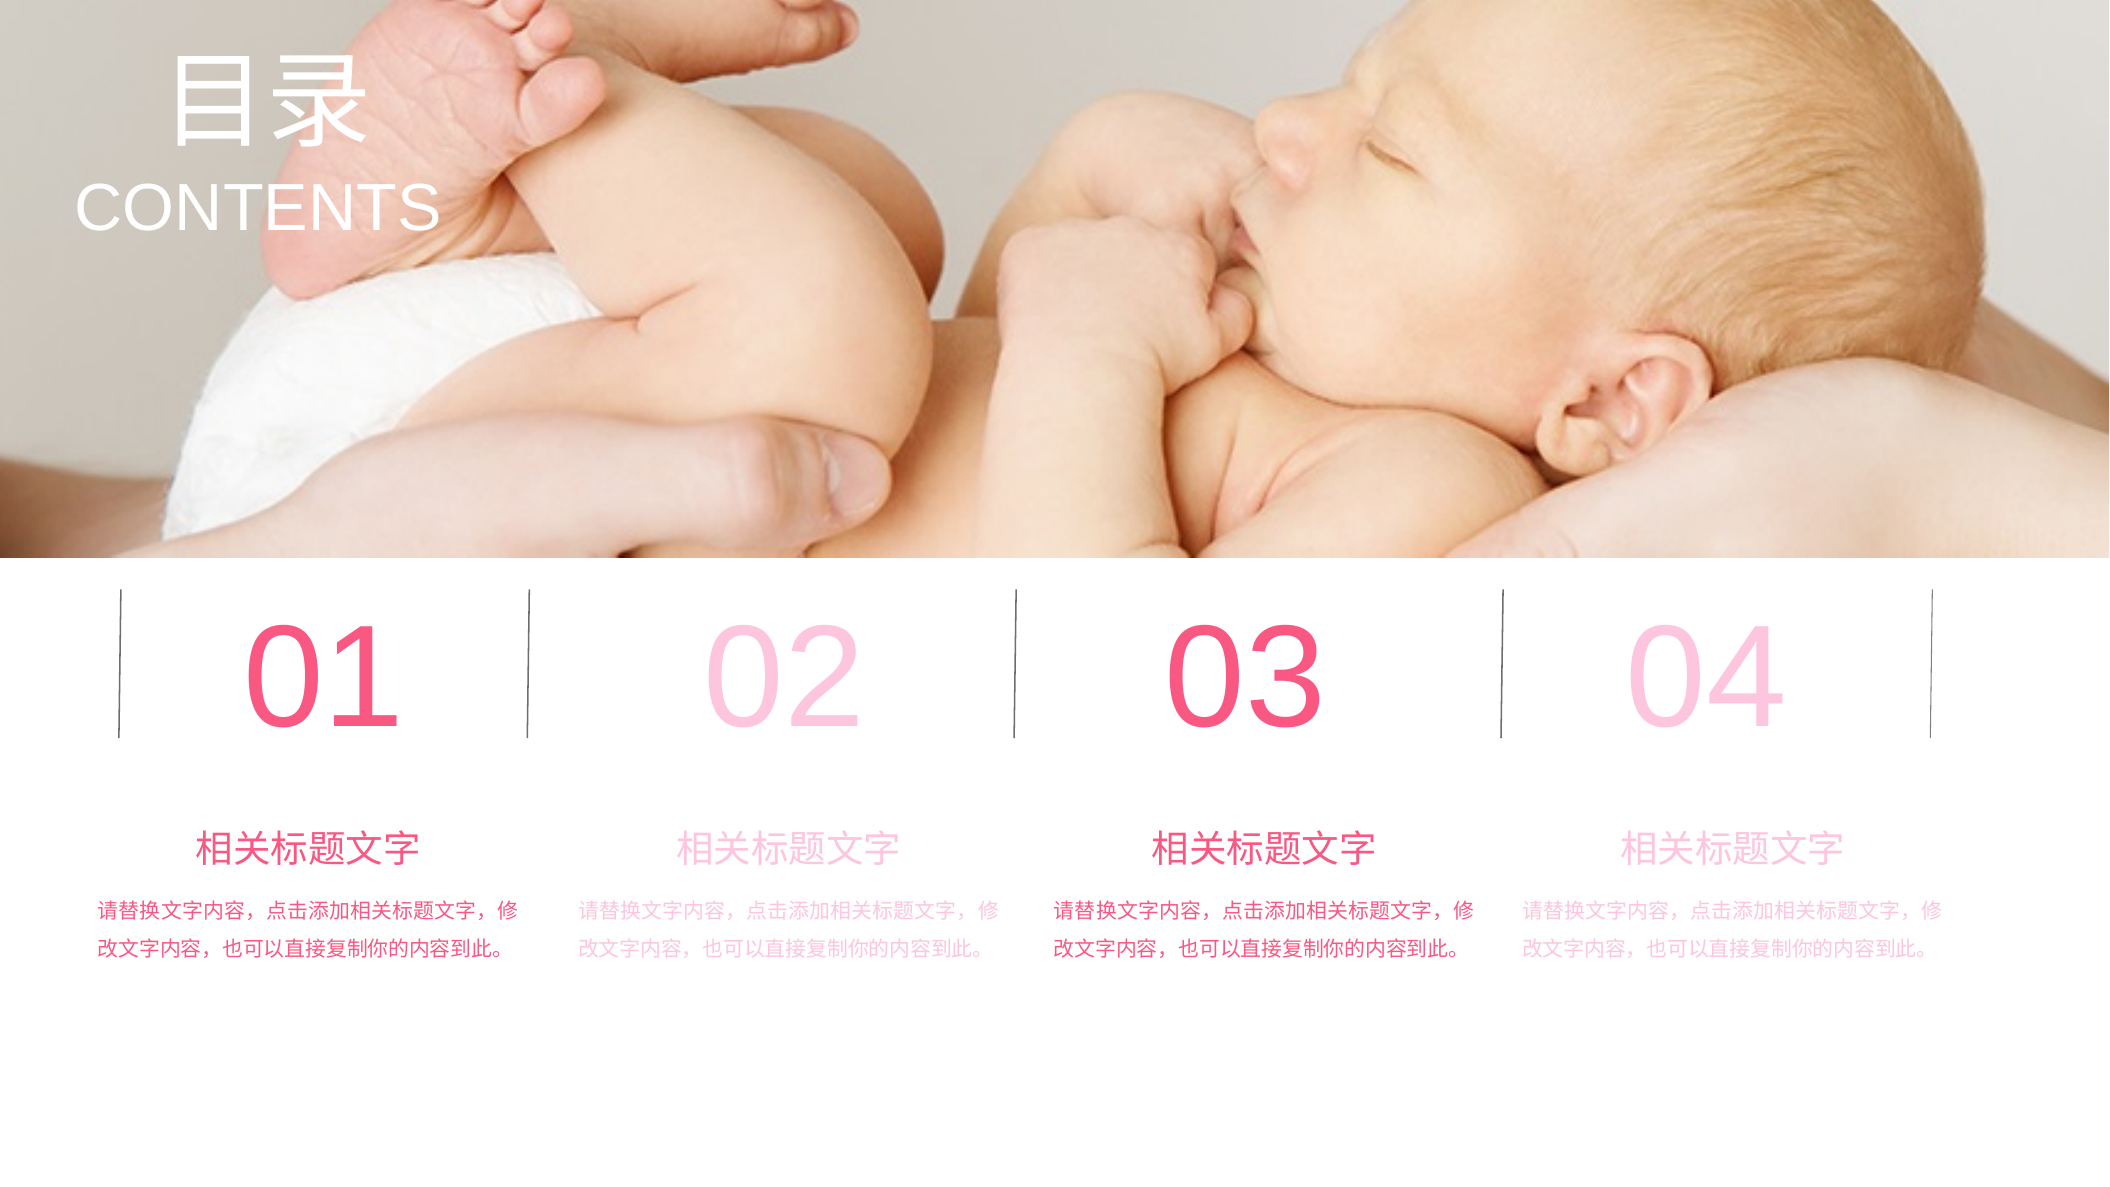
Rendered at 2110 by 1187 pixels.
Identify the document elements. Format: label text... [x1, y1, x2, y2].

text_box 03 [1128, 574, 1363, 764]
text_box 请替换文字内容，点击添加相关标题文字，修改文字内容，也可以直接复制你的内容到此。 [83, 878, 534, 968]
text_box 02 [668, 574, 902, 764]
text_box 相关标题文字 [651, 817, 927, 878]
text_box 请替换文字内容，点击添加相关标题文字，修改文字内容，也可以直接复制你的内容到此。 [1507, 878, 1958, 968]
text_box [0, 0, 2110, 559]
text_box 相关标题文字 [1594, 817, 1870, 878]
text_box CONTENTS [60, 156, 474, 252]
text_box 01 [207, 574, 441, 764]
text_box 04 [1589, 574, 1823, 764]
text_box 请替换文字内容，点击添加相关标题文字，修改文字内容，也可以直接复制你的内容到此。 [1039, 878, 1490, 968]
text_box 相关标题文字 [170, 817, 446, 878]
text_box 相关标题文字 [1126, 817, 1402, 878]
text_box 请替换文字内容，点击添加相关标题文字，修改文字内容，也可以直接复制你的内容到此。 [563, 878, 1014, 968]
text_box 目录 [146, 25, 388, 156]
